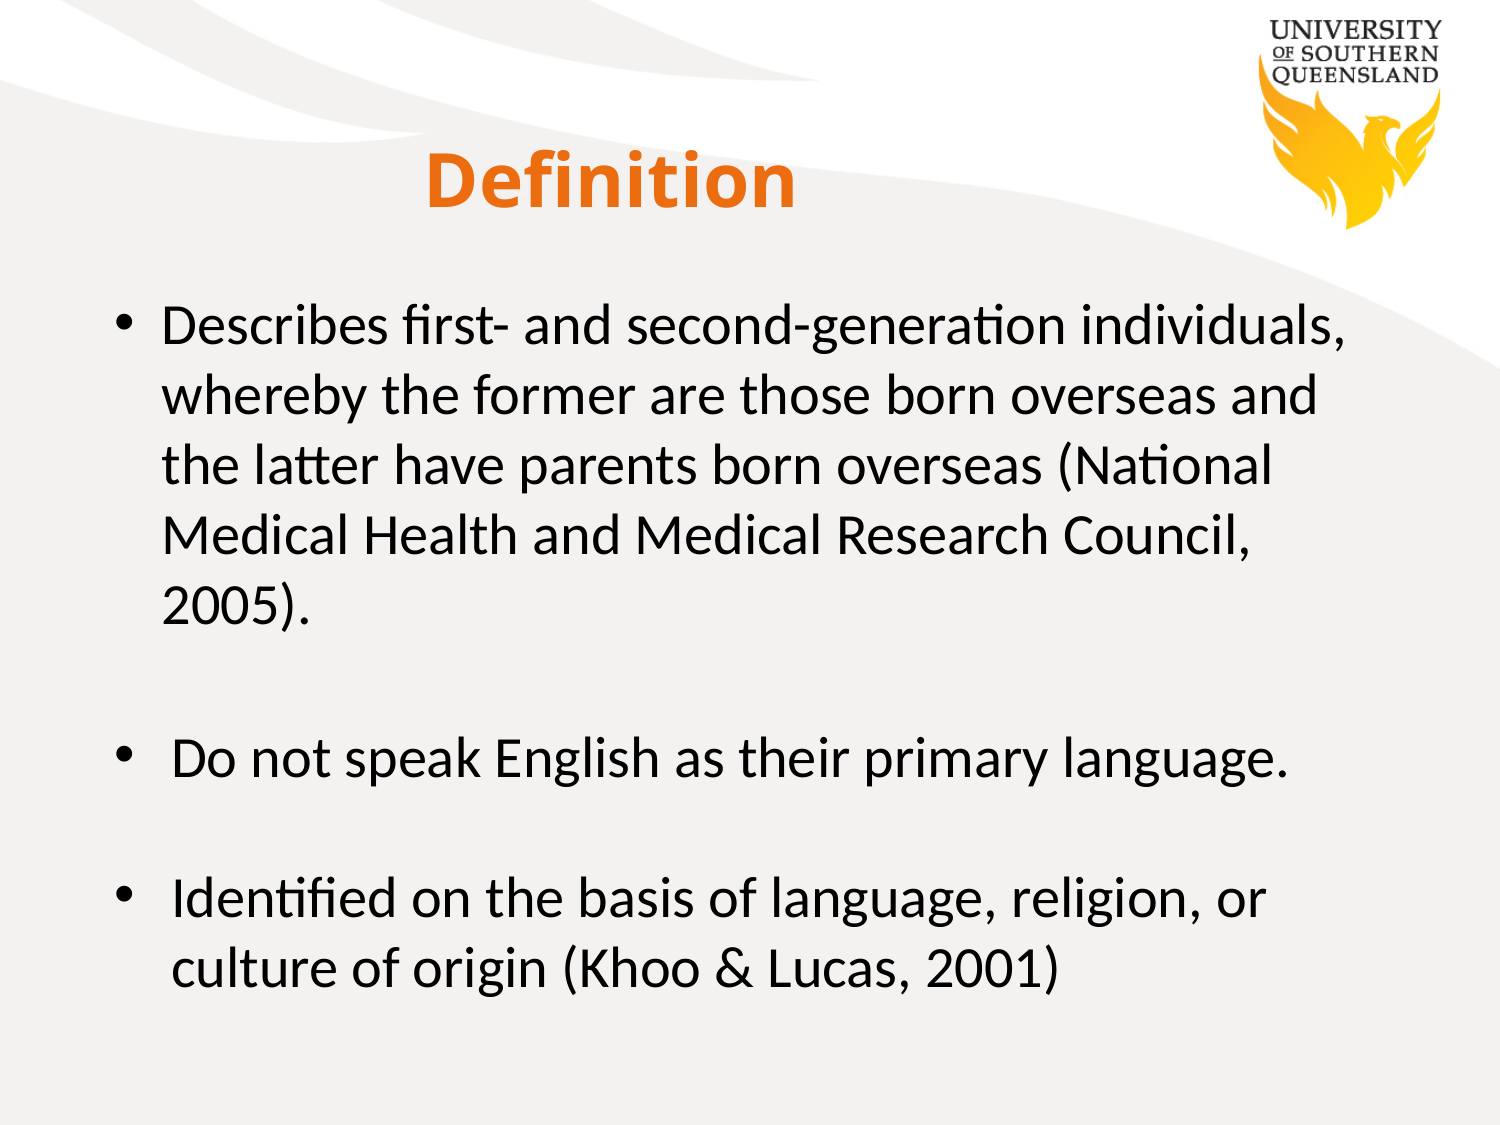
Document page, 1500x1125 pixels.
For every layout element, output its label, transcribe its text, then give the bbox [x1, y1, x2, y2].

text_box Definition [109, 125, 1114, 278]
picture [0, 0, 1500, 1125]
text_box Describes first- and second-generation individuals, whereby the former are those born overseas and the latter have parents born overseas (National Medical Health and Medical Research Council, 2005). Do not speak English as their primary language. Identified on the basis of language, religion, or culture of origin (Khoo & Lucas, 2001) [100, 278, 1400, 978]
